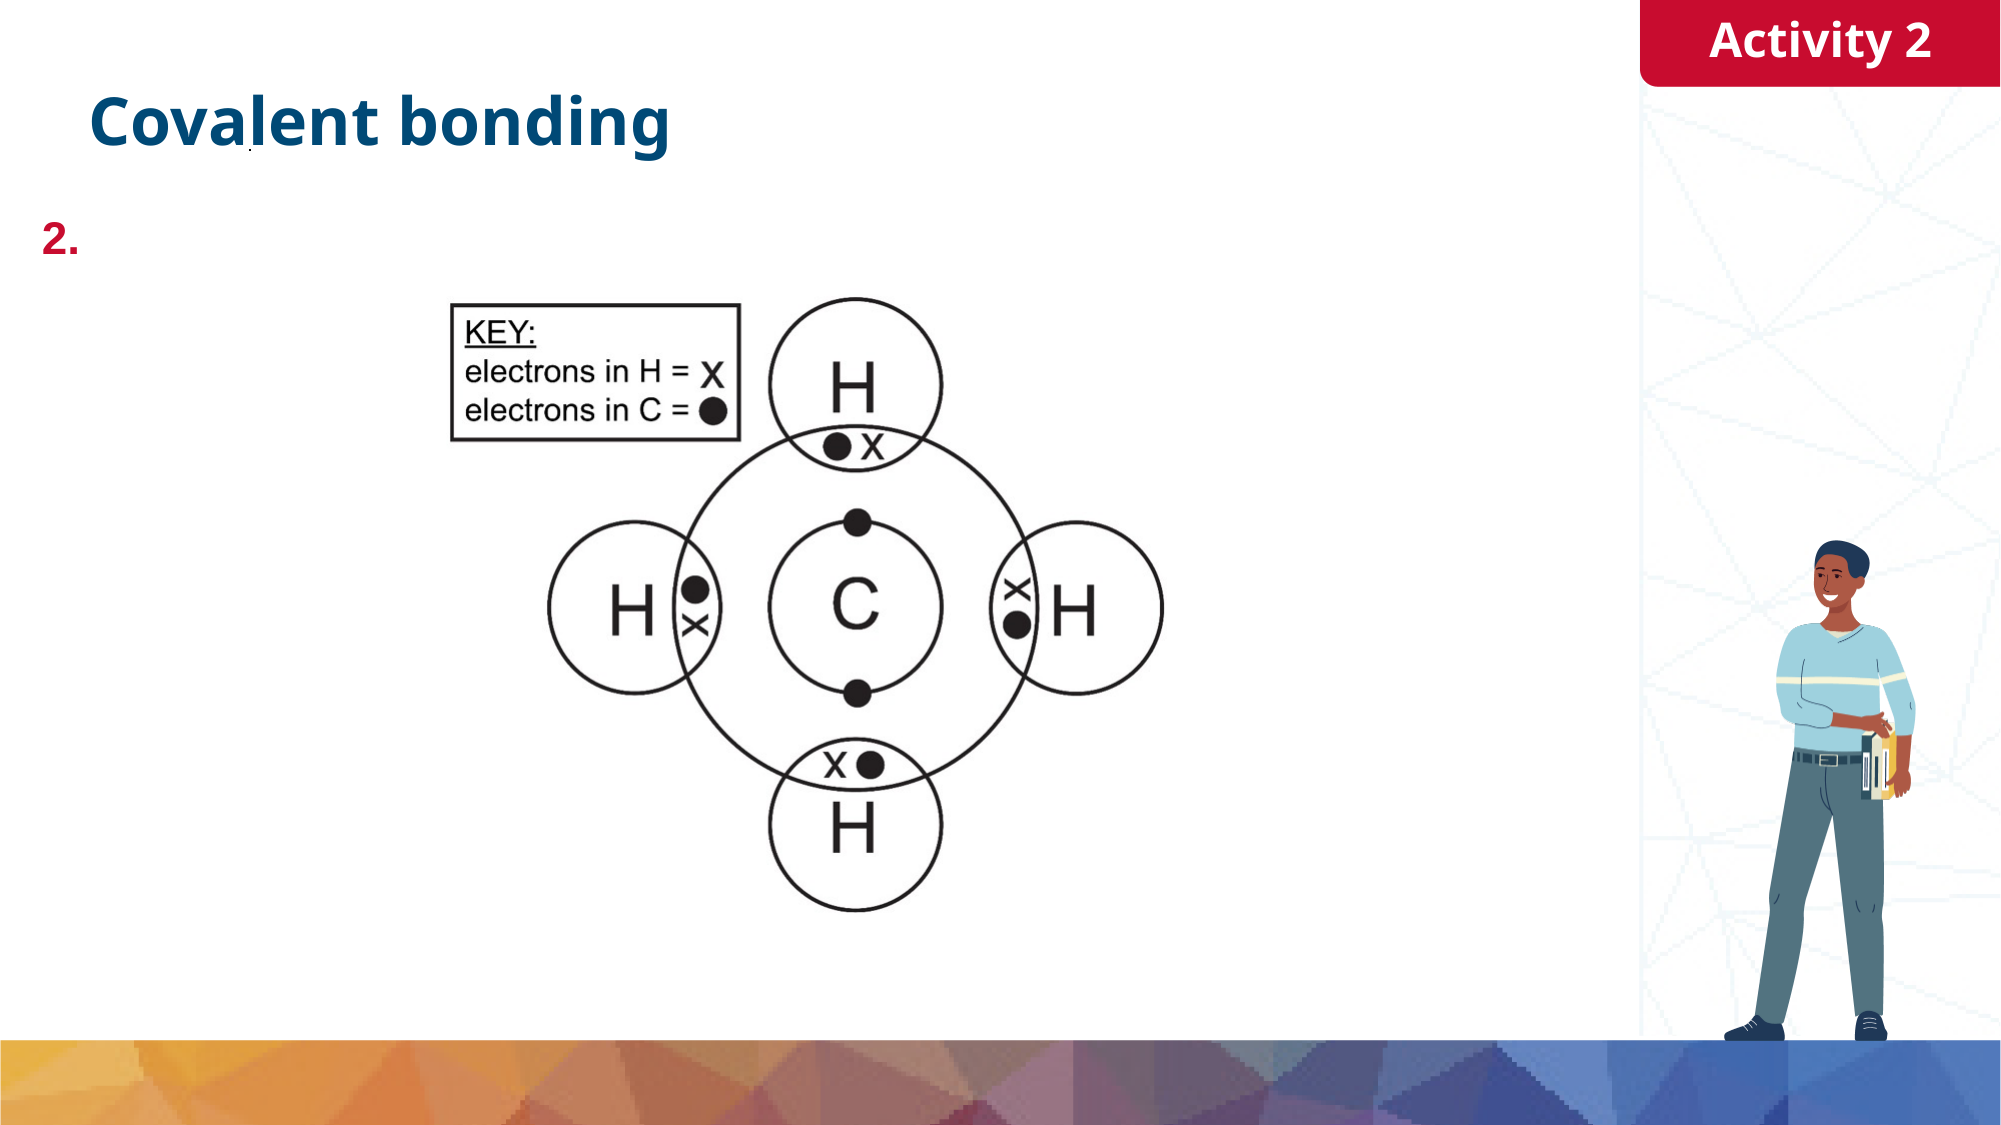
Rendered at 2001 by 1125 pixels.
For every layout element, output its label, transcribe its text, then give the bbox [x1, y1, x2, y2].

picture [414, 256, 1199, 941]
picture [0, 0, 2001, 1125]
title Covalent bonding [88, 88, 1566, 161]
text_box 2. [41, 206, 192, 264]
